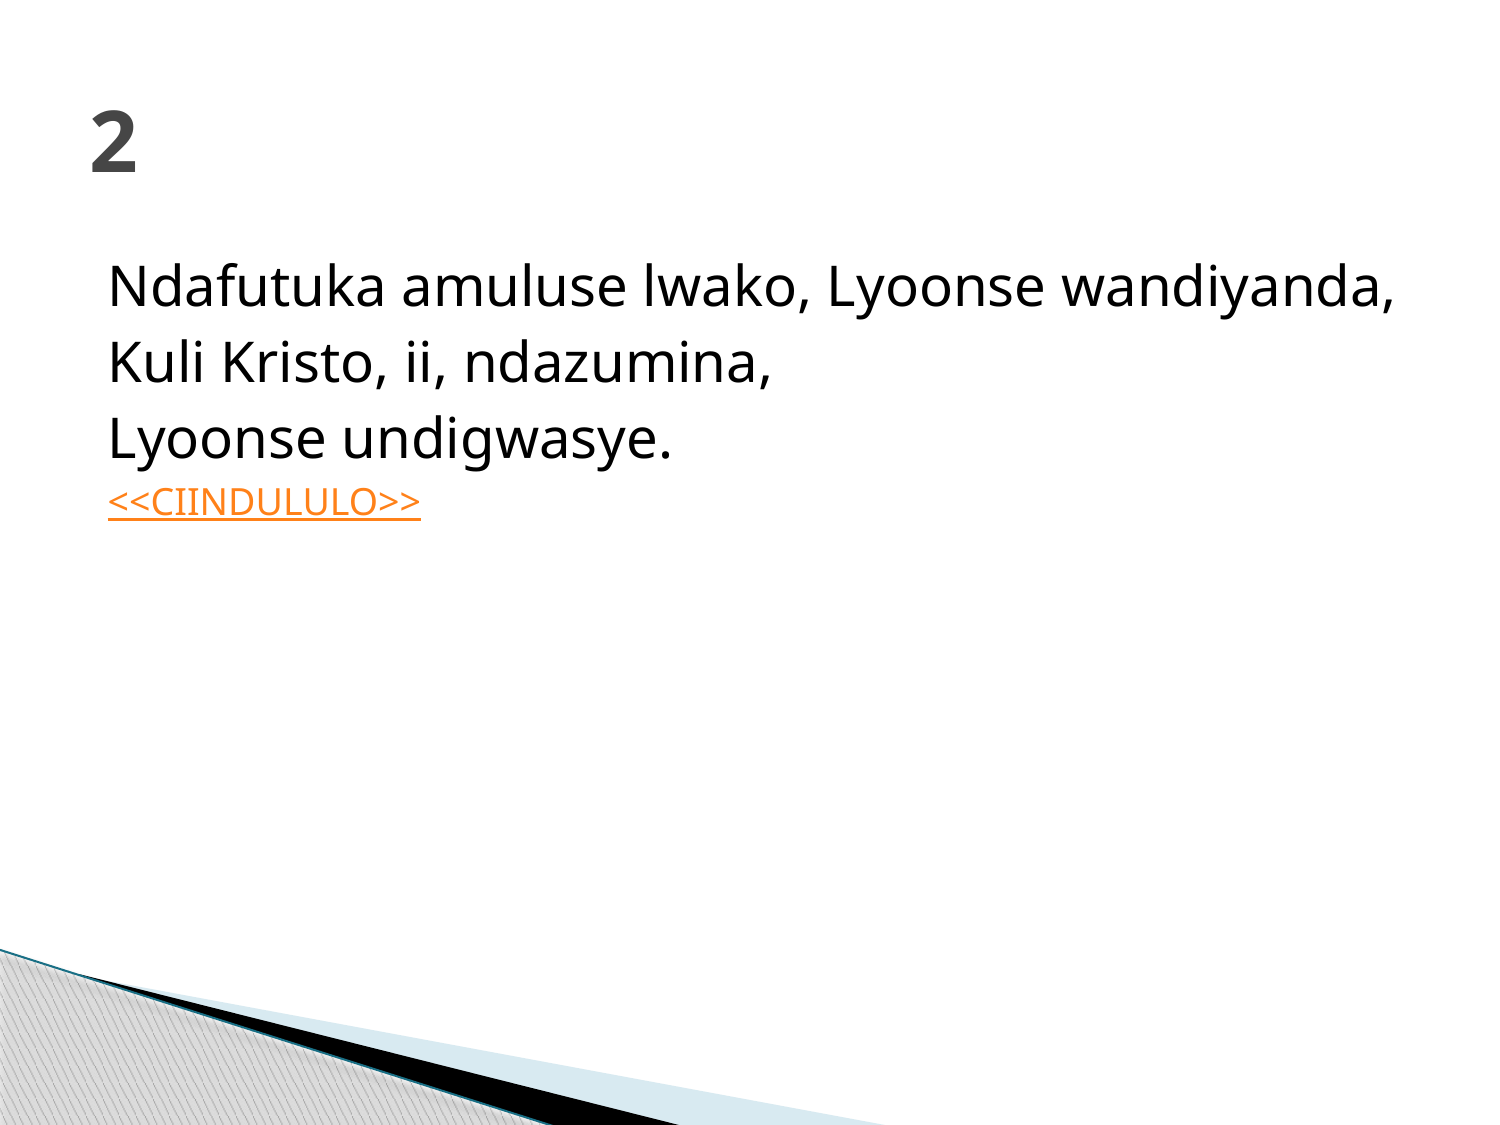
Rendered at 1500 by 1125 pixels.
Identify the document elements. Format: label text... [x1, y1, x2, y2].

title 2 [75, 45, 1425, 233]
list Ndafutuka amuluse lwako, Lyoonse wandiyanda, Kuli Kristo, ii, ndazumina, Lyoonse undigwasye. <<CIINDULULO>> [75, 243, 1425, 986]
